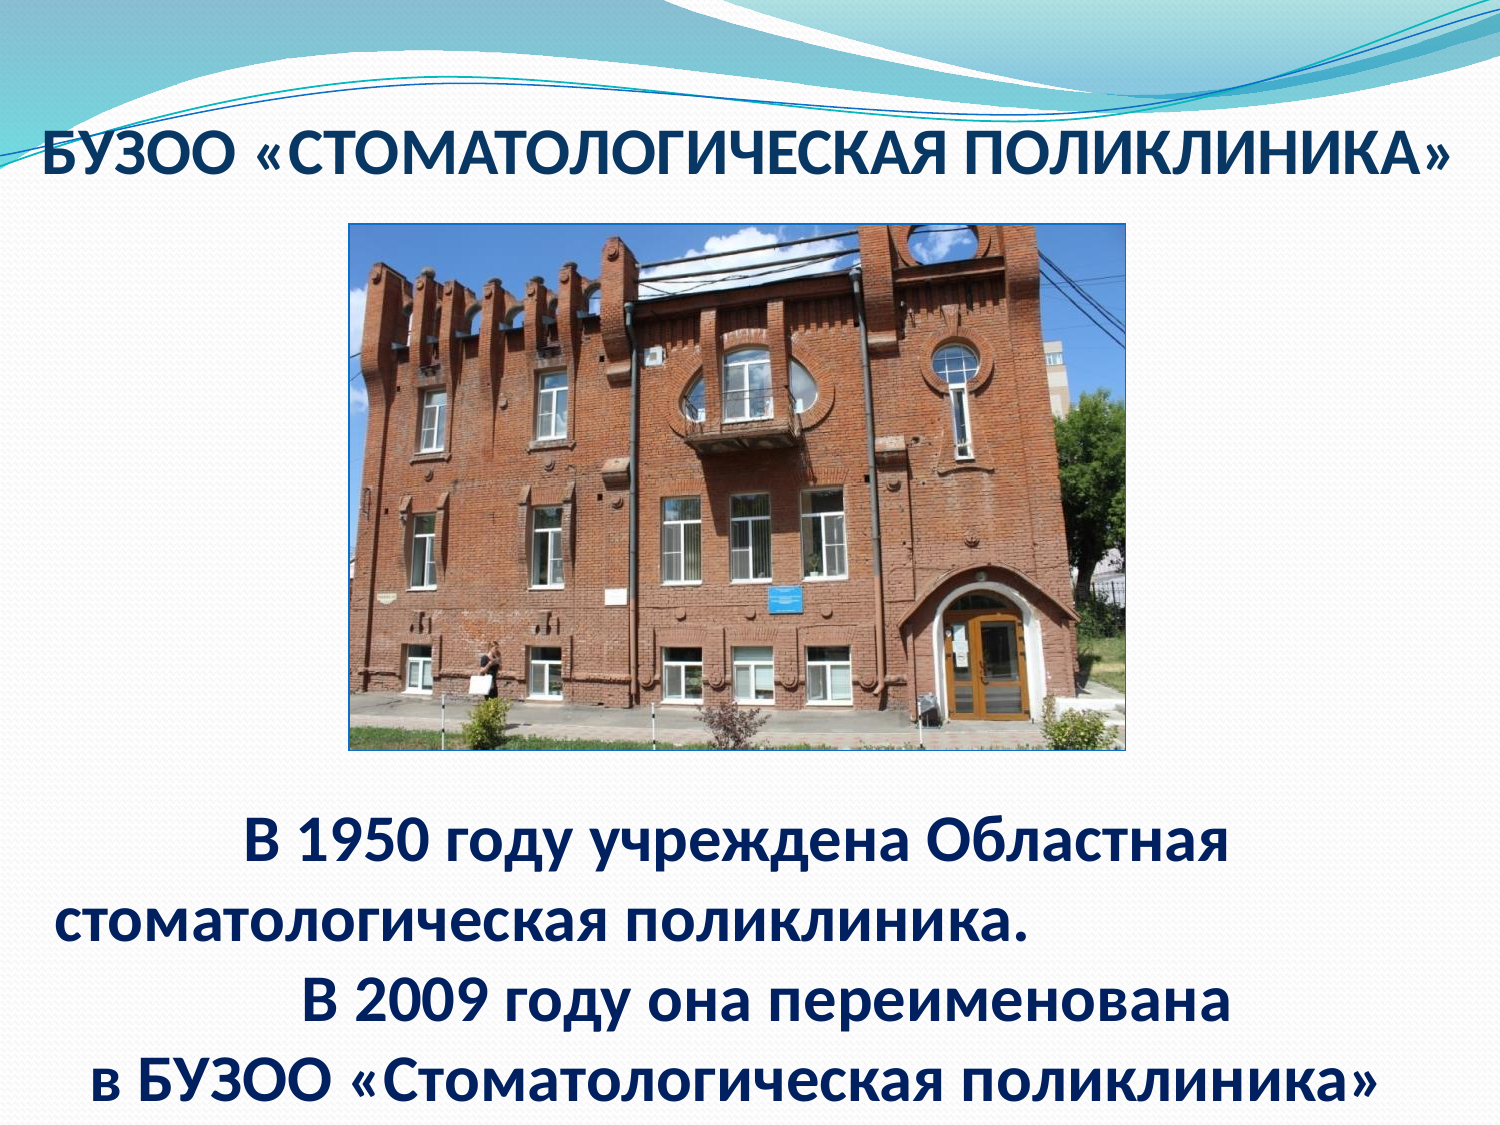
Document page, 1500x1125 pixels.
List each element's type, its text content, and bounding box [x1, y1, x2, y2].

picture [349, 224, 1126, 751]
title БУЗОО «Стоматологическая поликлиника» [12, 62, 1488, 188]
list В 1950 году учреждена Областная стоматологическая поликлиника. В 2009 году она переименована в БУЗОО «Стоматологическая поликлиника» [0, 787, 1488, 963]
